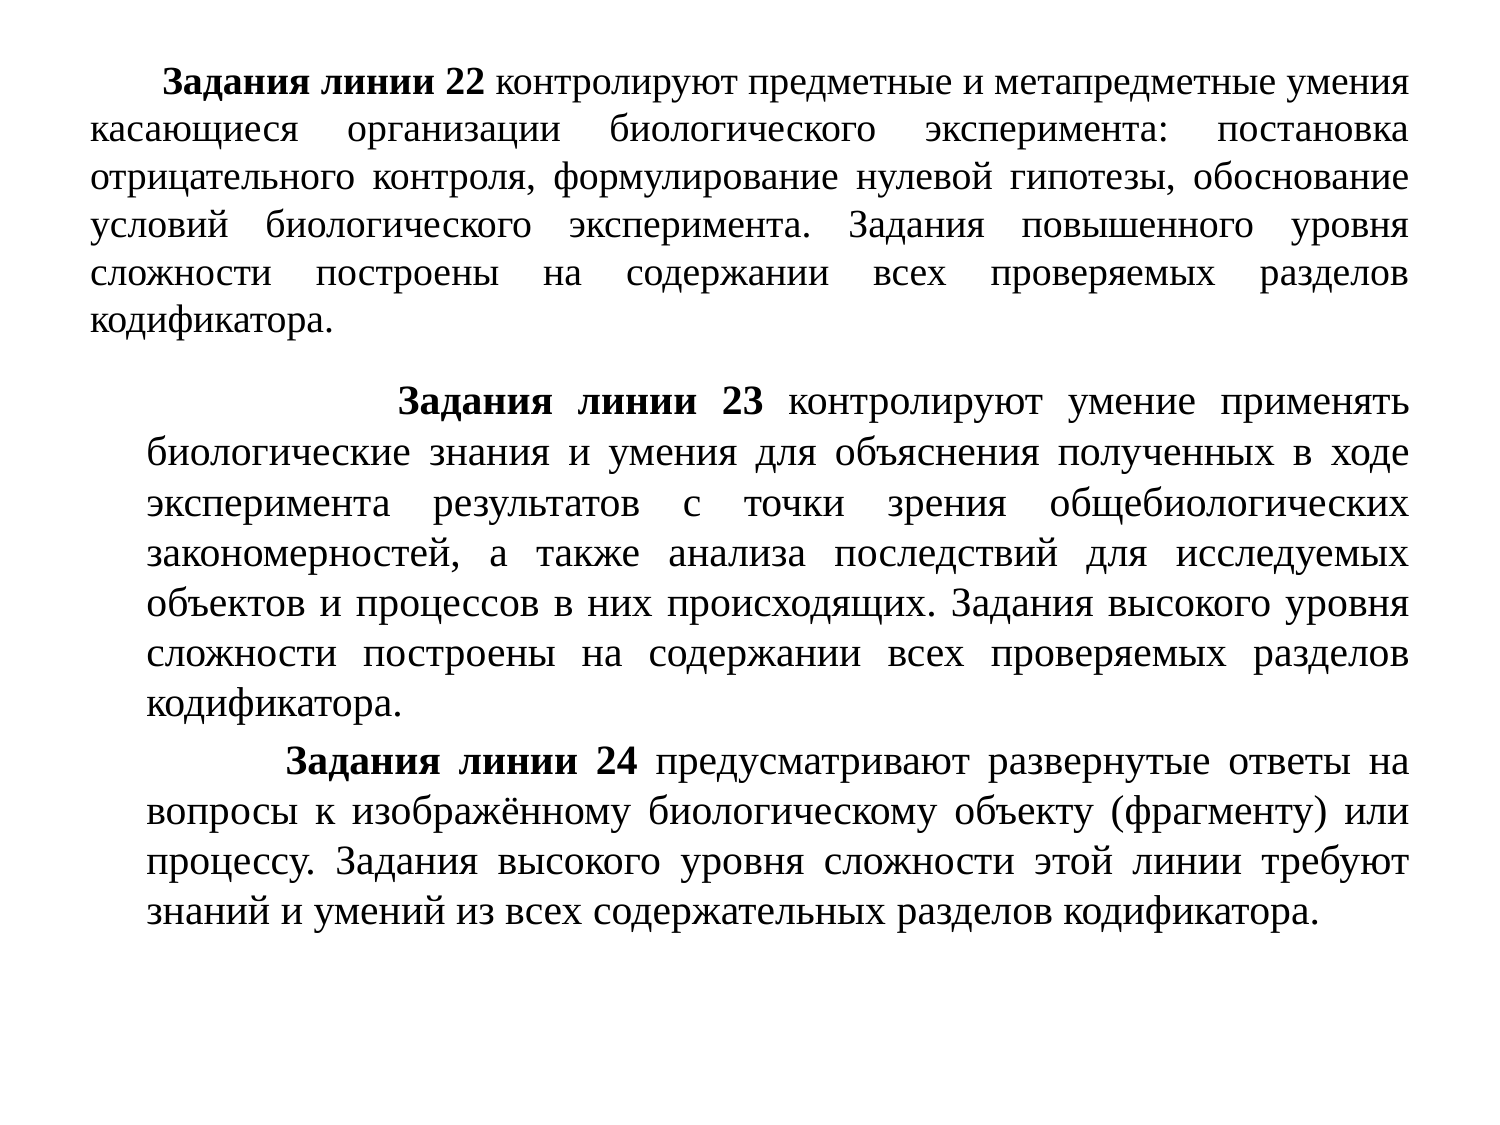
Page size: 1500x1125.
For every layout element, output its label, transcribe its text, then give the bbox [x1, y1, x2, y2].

title Задания линии 22 контролируют предметные и метапредметные умения касающиеся организации биологического эксперимента: постановка отрицательного контроля, формулирование нулевой гипотезы, обоснование условий биологического эксперимента. Задания повышенного уровня сложности построены на содержании всех проверяемых разделов кодификатора. [75, 45, 1425, 350]
list Задания линии 23 контролируют умение применять биологические знания и умения для объяснения полученных в ходе эксперимента результатов с точки зрения общебиологических закономерностей, а также анализа последствий для исследуемых объектов и процессов в них происходящих. Задания высокого уровня сложности построены на содержании всех проверяемых разделов кодификатора. Задания линии 24 предусматривают развернутые ответы на вопросы к изображённому биологическому объекту (фрагменту) или процессу. Задания высокого уровня сложности этой линии требуют знаний и умений из всех содержательных разделов кодификатора. [75, 361, 1425, 1005]
